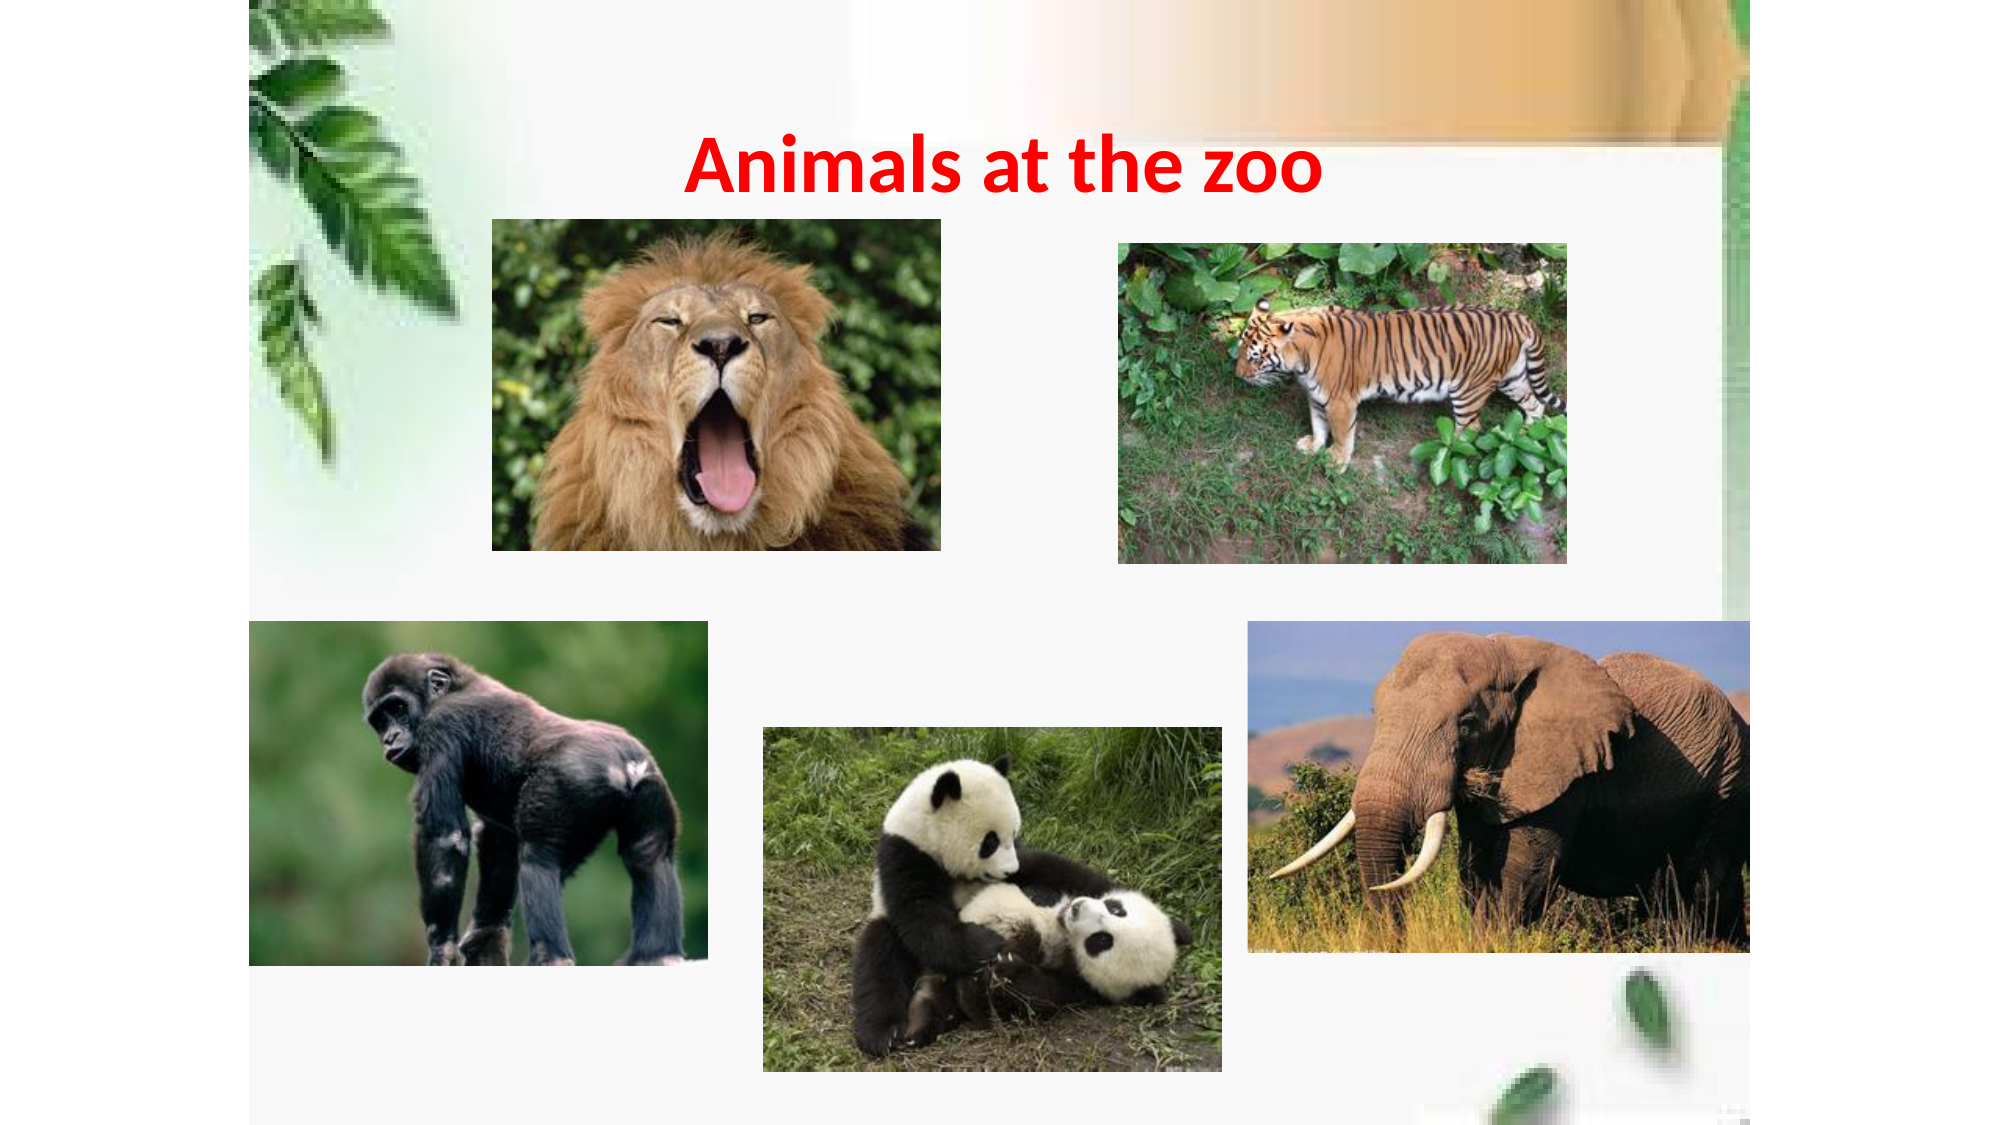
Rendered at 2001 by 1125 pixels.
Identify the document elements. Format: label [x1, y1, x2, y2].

picture [249, 0, 1750, 1125]
